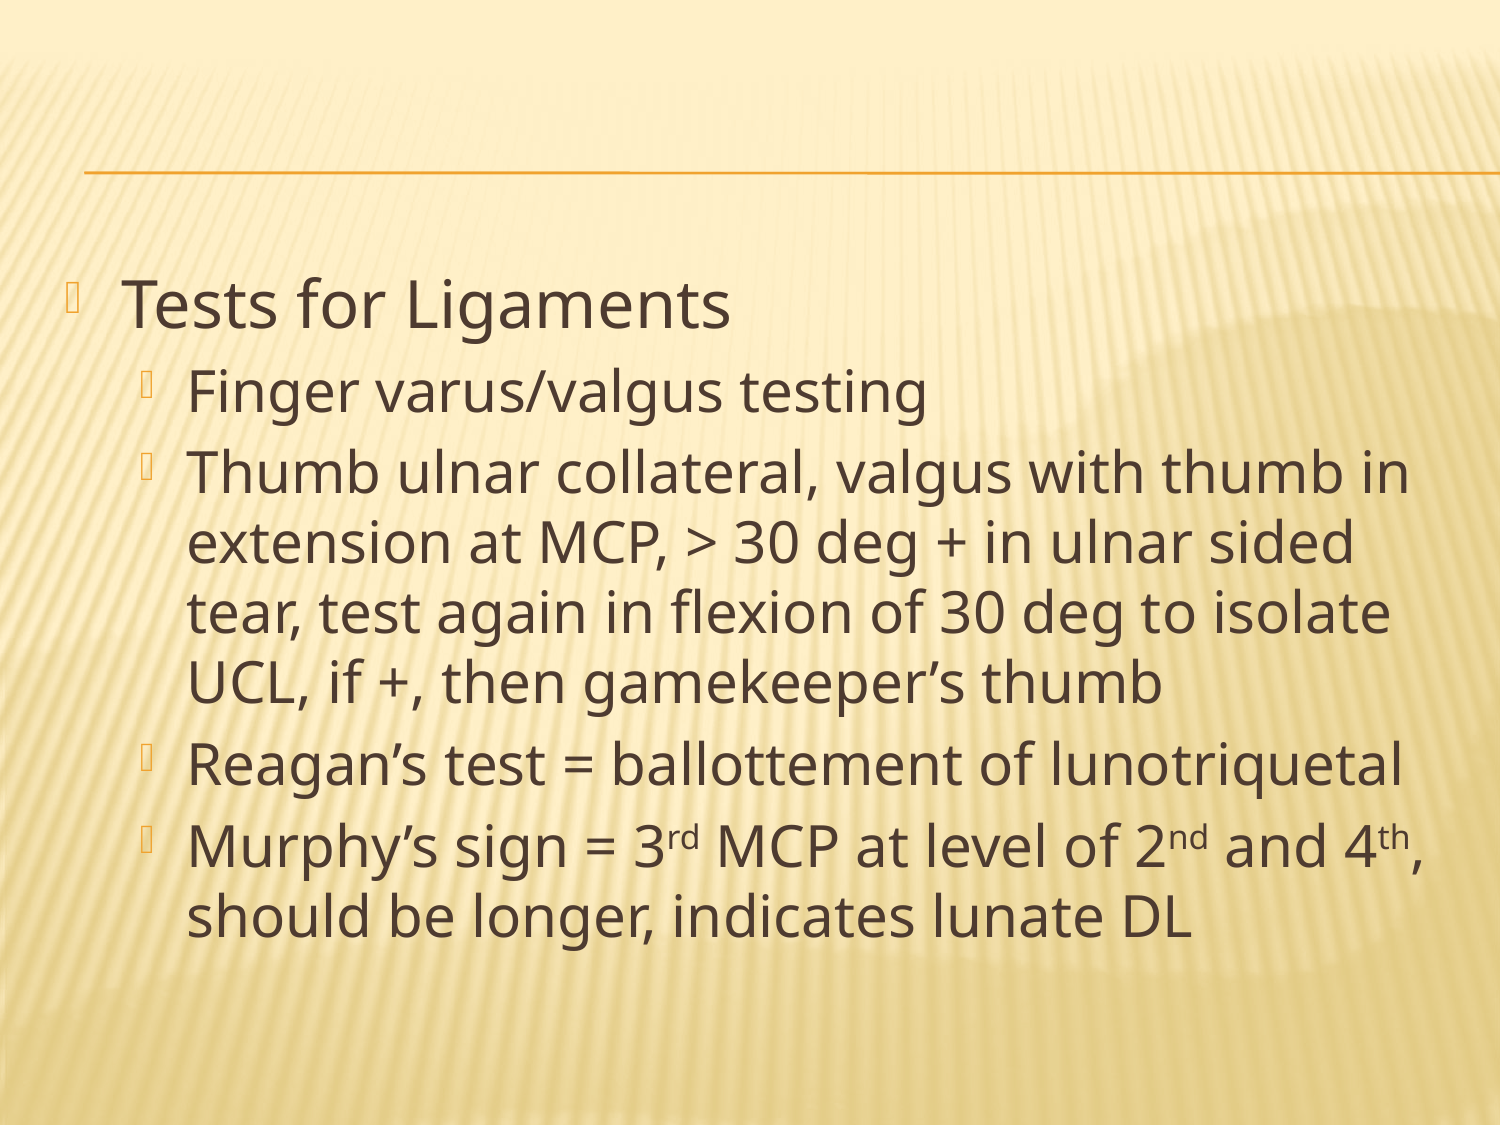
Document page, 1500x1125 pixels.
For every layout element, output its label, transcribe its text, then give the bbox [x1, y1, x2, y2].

list Tests for Ligaments Finger varus/valgus testing Thumb ulnar collateral, valgus with thumb in extension at MCP, > 30 deg + in ulnar sided tear, test again in flexion of 30 deg to isolate UCL, if +, then gamekeeper’s thumb Reagan’s test = ballottement of lunotriquetal Murphy’s sign = 3rd MCP at level of 2nd and 4th, should be longer, indicates lunate DL [50, 254, 1475, 998]
